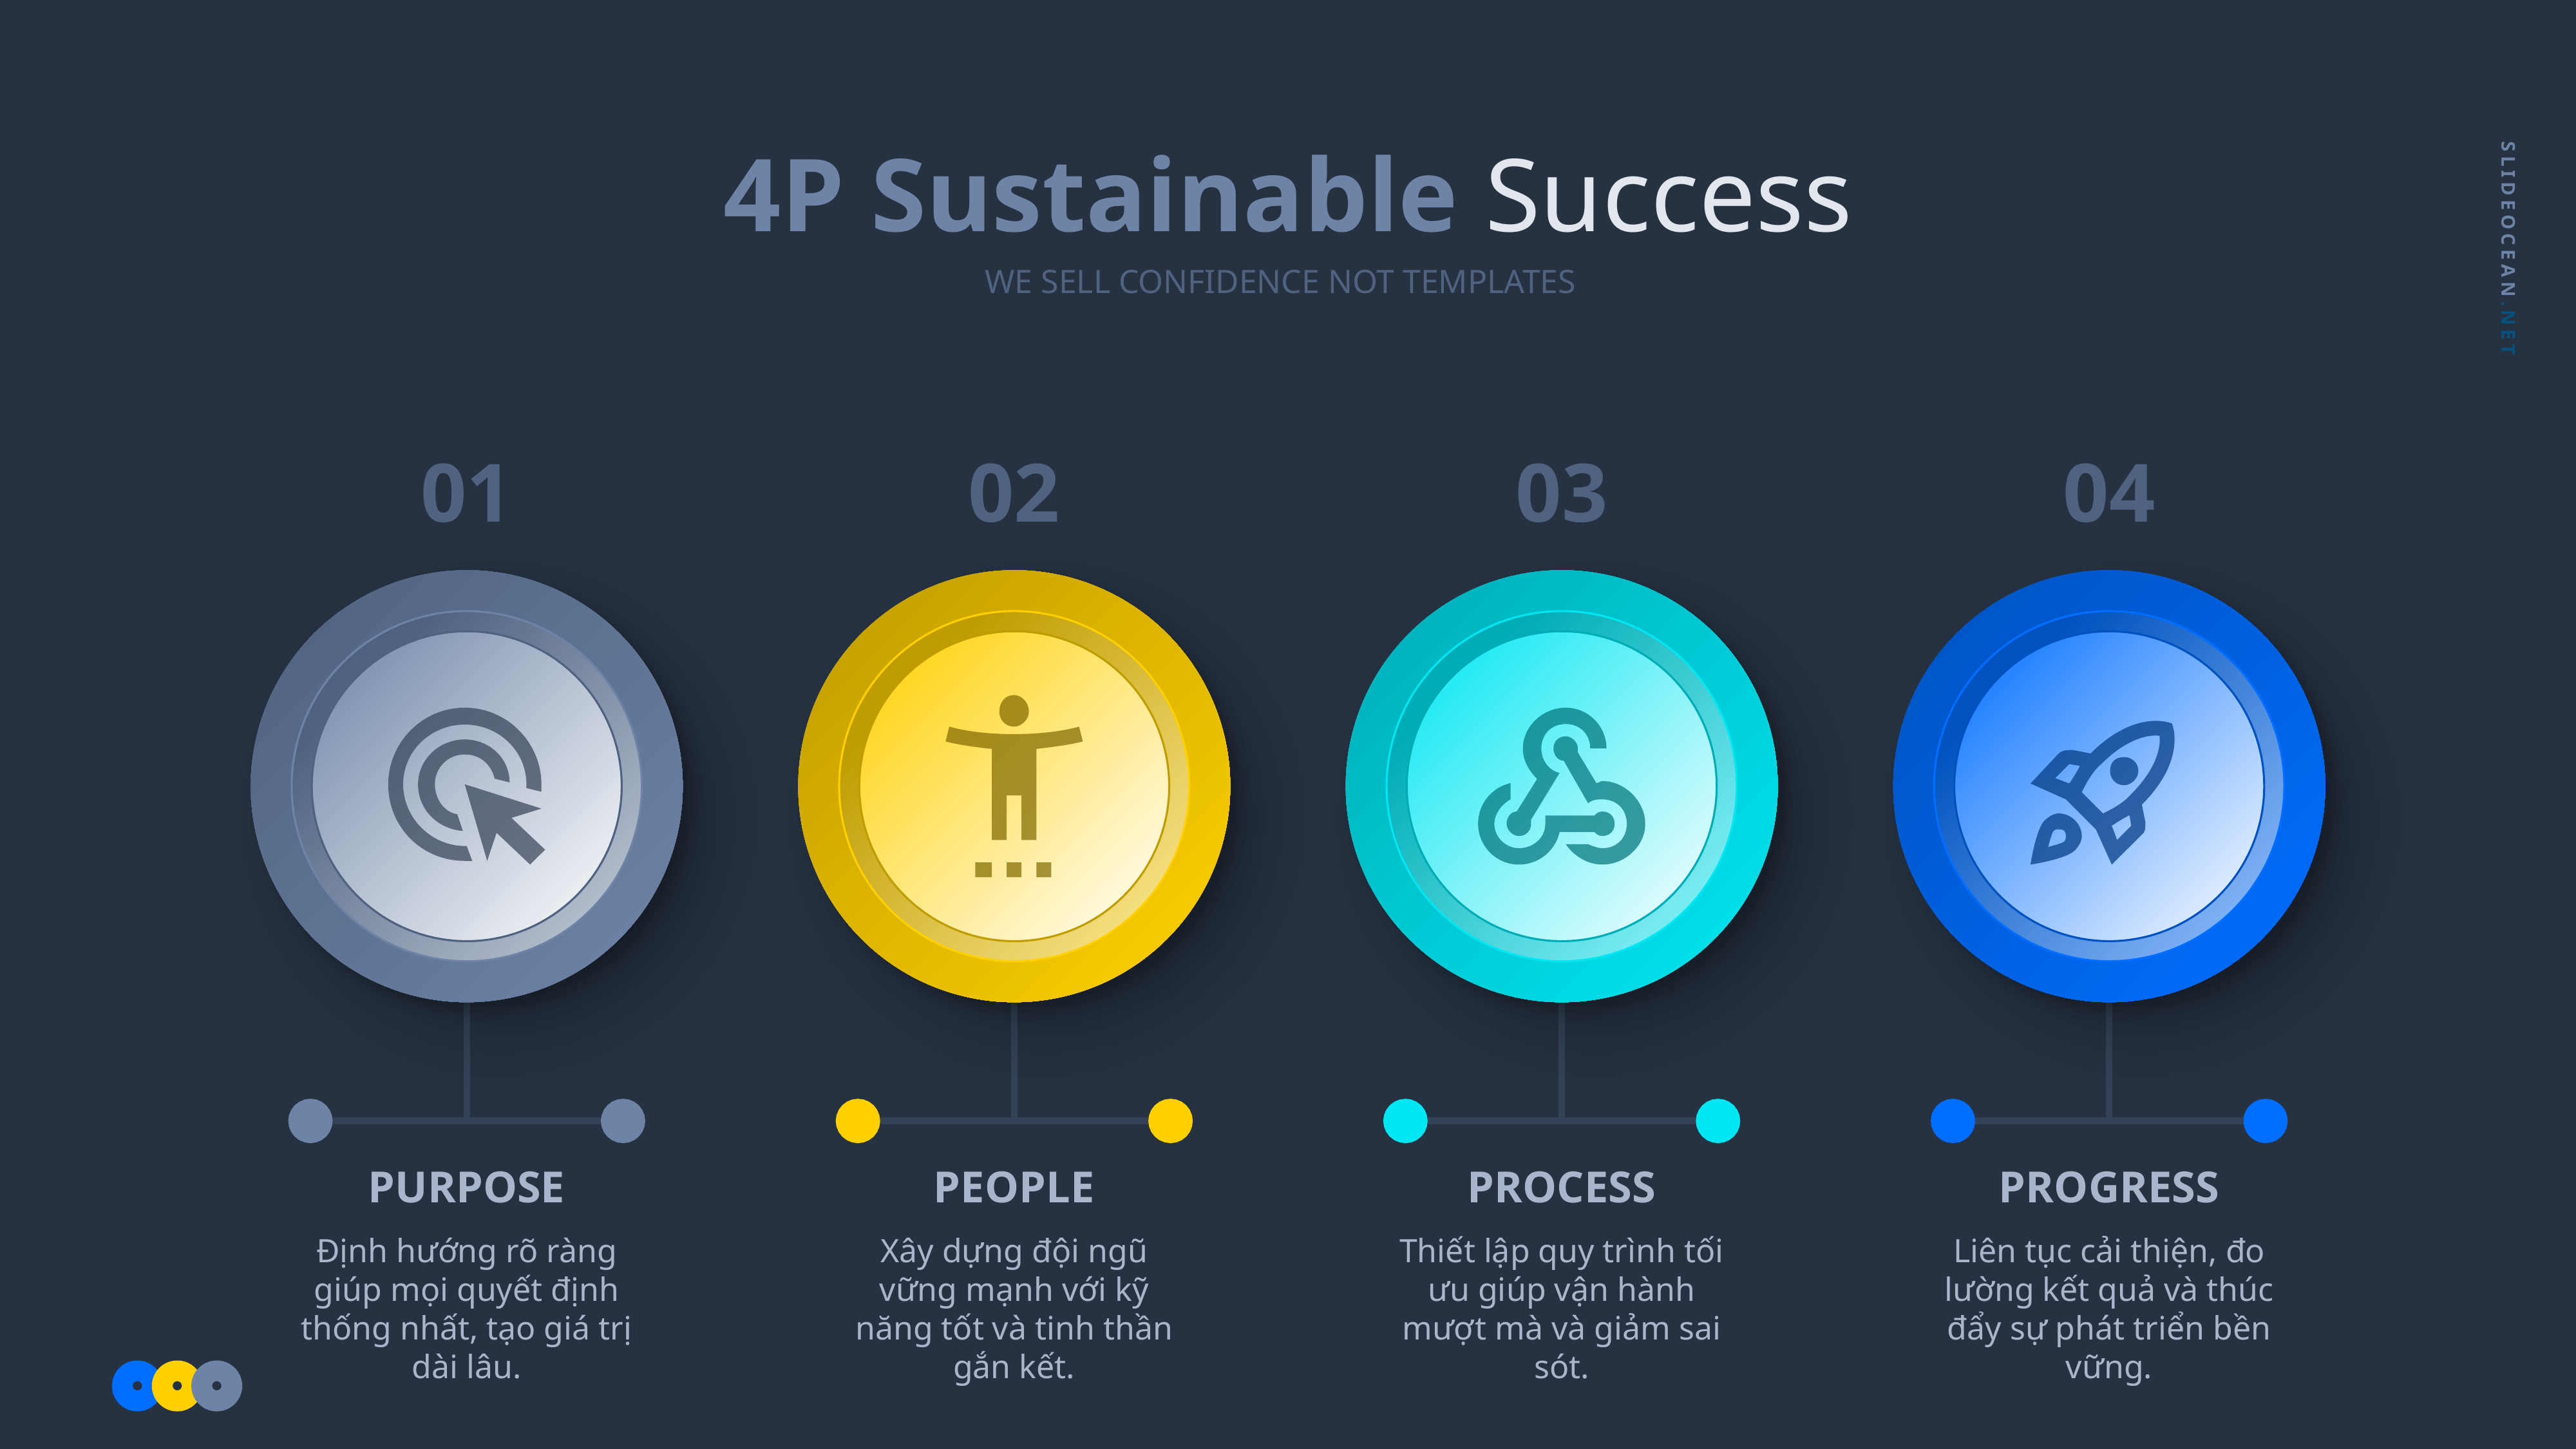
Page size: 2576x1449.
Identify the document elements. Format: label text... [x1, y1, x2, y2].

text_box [291, 1154, 643, 1392]
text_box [1345, 569, 1778, 1003]
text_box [298, 1003, 636, 1133]
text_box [845, 1003, 1183, 1133]
text_box 01 [291, 437, 642, 544]
text_box WE SELL CONFIDENCE NOT TEMPLATES [975, 256, 1586, 305]
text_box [1893, 569, 2326, 1003]
text_box 02 [838, 437, 1189, 544]
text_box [797, 569, 1231, 1003]
text_box 03 [1387, 437, 1737, 544]
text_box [1386, 1154, 1738, 1392]
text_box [250, 569, 683, 1003]
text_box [838, 1154, 1190, 1353]
text_box 4P Sustainable Success [714, 126, 1862, 257]
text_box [1940, 1003, 2278, 1133]
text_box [1393, 1003, 1731, 1133]
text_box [1933, 1154, 2285, 1392]
text_box 04 [1934, 437, 2285, 544]
